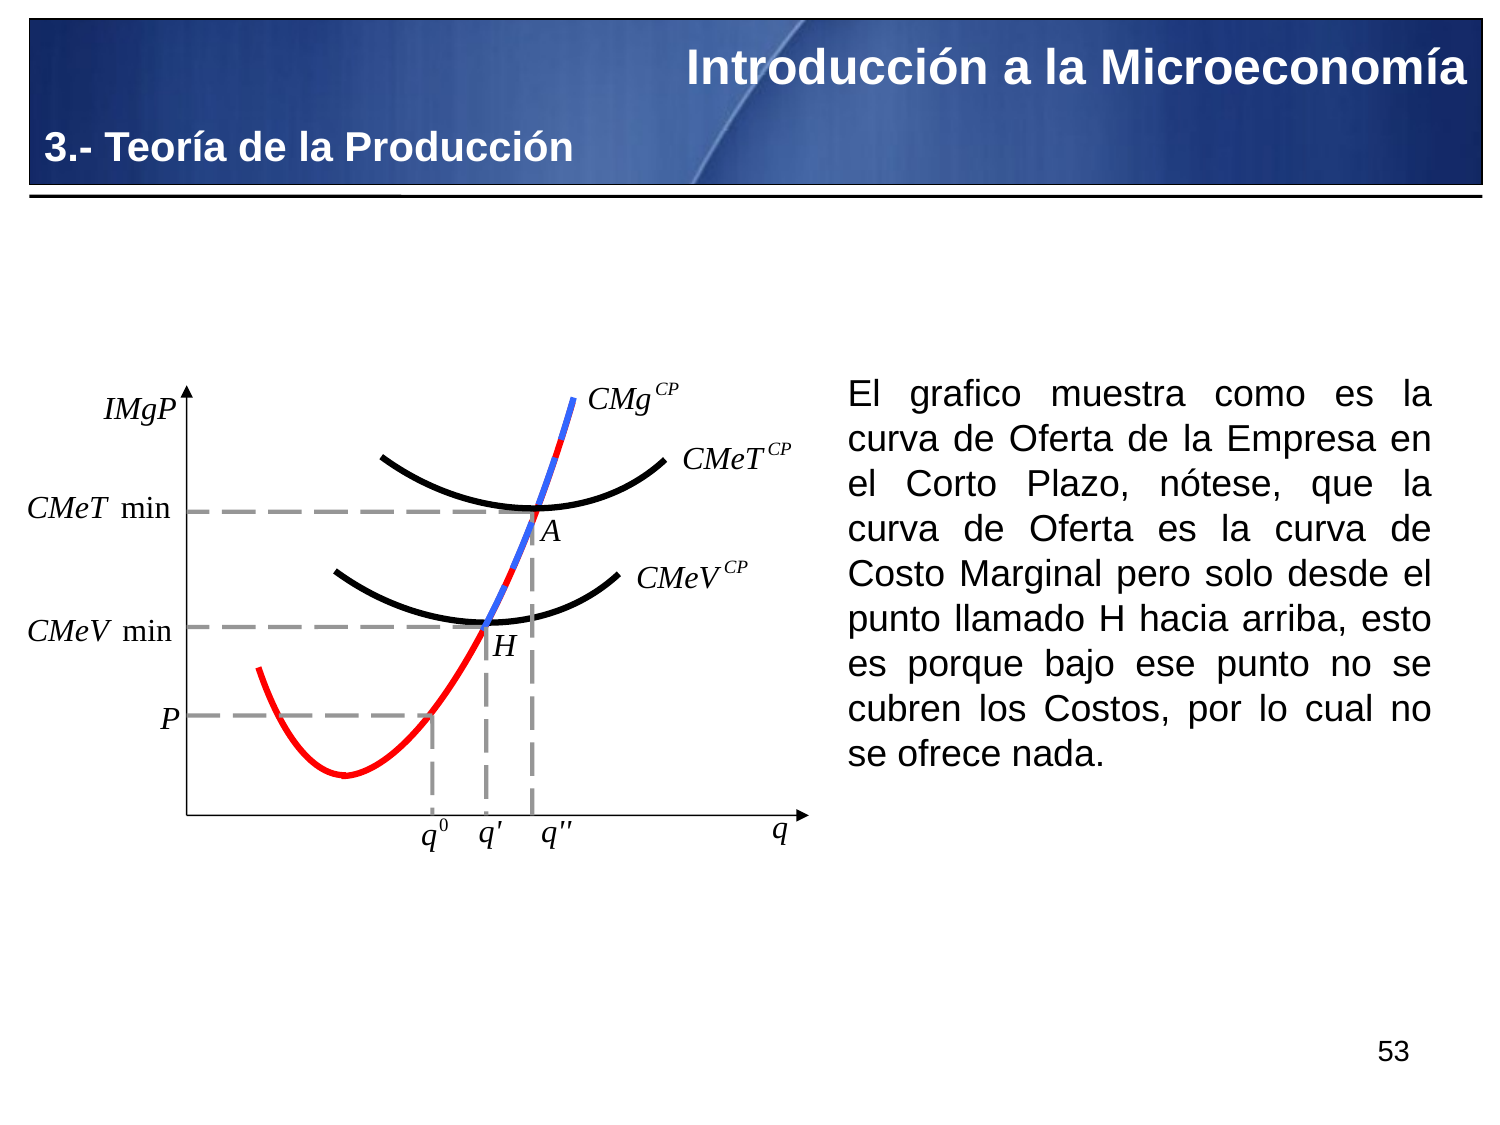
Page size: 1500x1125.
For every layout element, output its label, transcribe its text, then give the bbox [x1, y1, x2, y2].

text_box El grafico muestra como es la curva de Oferta de la Empresa en el Corto Plazo, nótese, que la curva de Oferta es la curva de Costo Marginal pero solo desde el punto llamado H hacia arriba, esto es porque bajo ese punto no se cubren los Costos, por lo cual no se ofrece nada. [832, 361, 1447, 782]
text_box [22, 299, 810, 860]
text_box 3.- Teoría de la Producción [29, 112, 632, 178]
text_box [29, 19, 1483, 185]
slide_number 53 [1074, 1024, 1426, 1103]
text_box Introducción a la Microeconomía [608, 26, 1483, 102]
